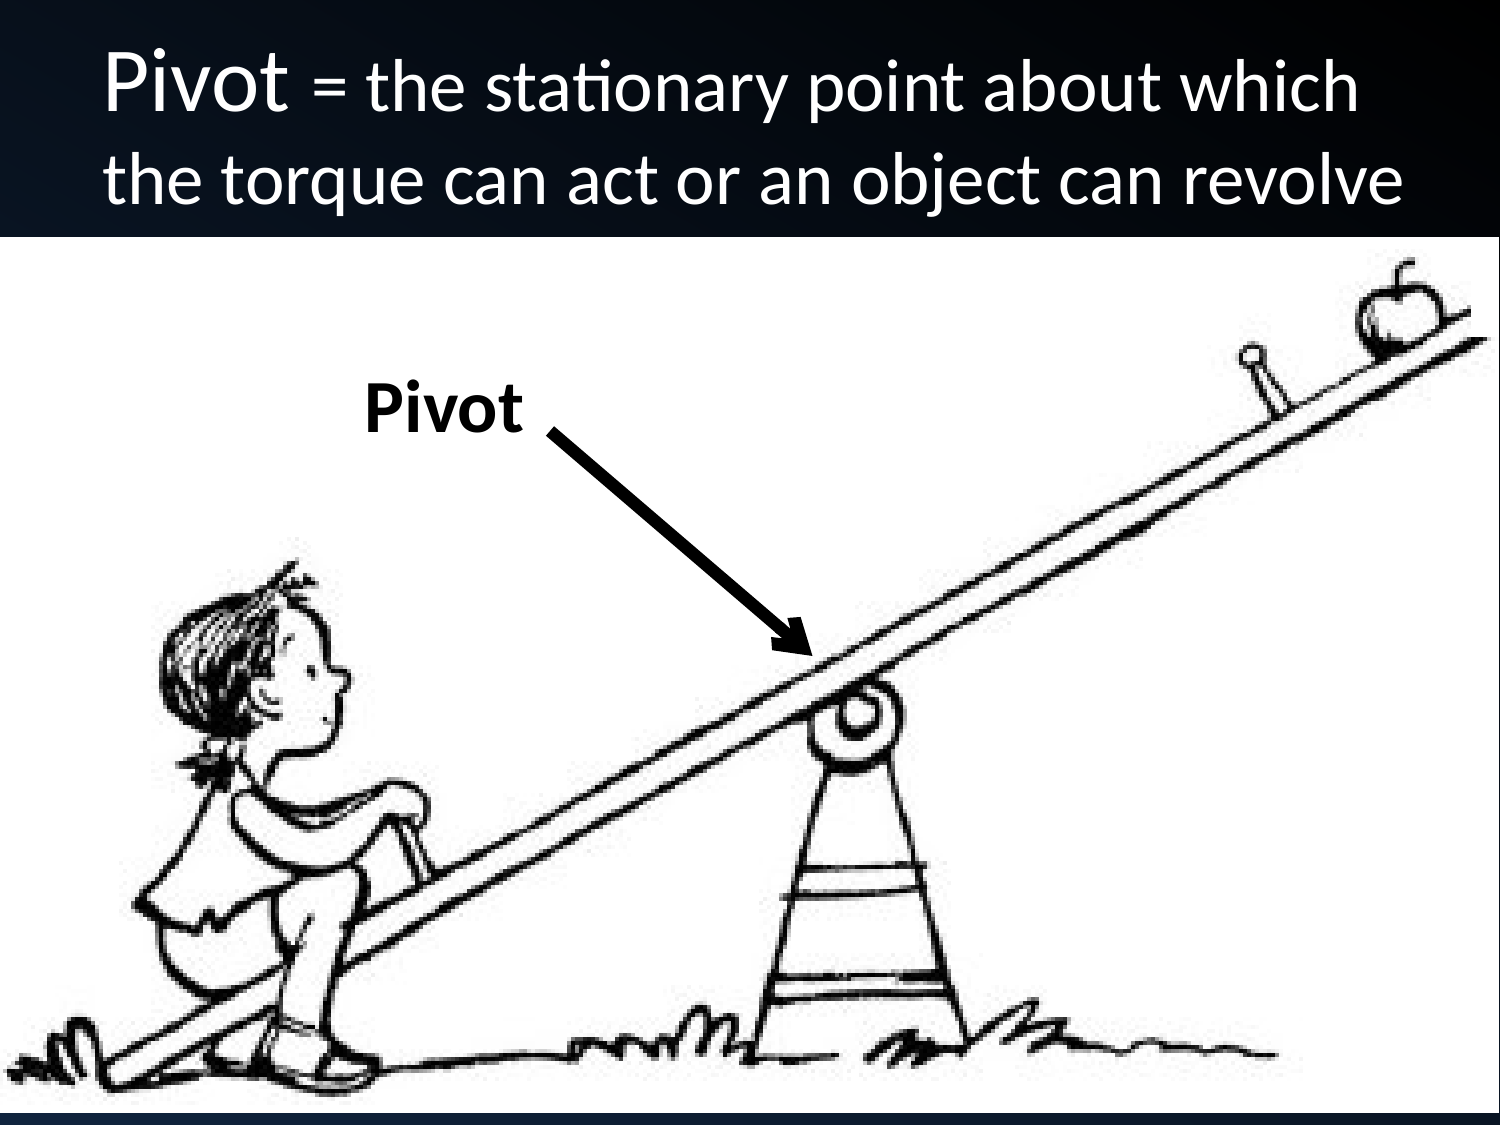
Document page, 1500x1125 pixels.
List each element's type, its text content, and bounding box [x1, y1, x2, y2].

text_box Pivot = the stationary point about which the torque can act or an object can revolve [87, 12, 1425, 228]
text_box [549, 430, 813, 657]
picture [0, 237, 1499, 1113]
